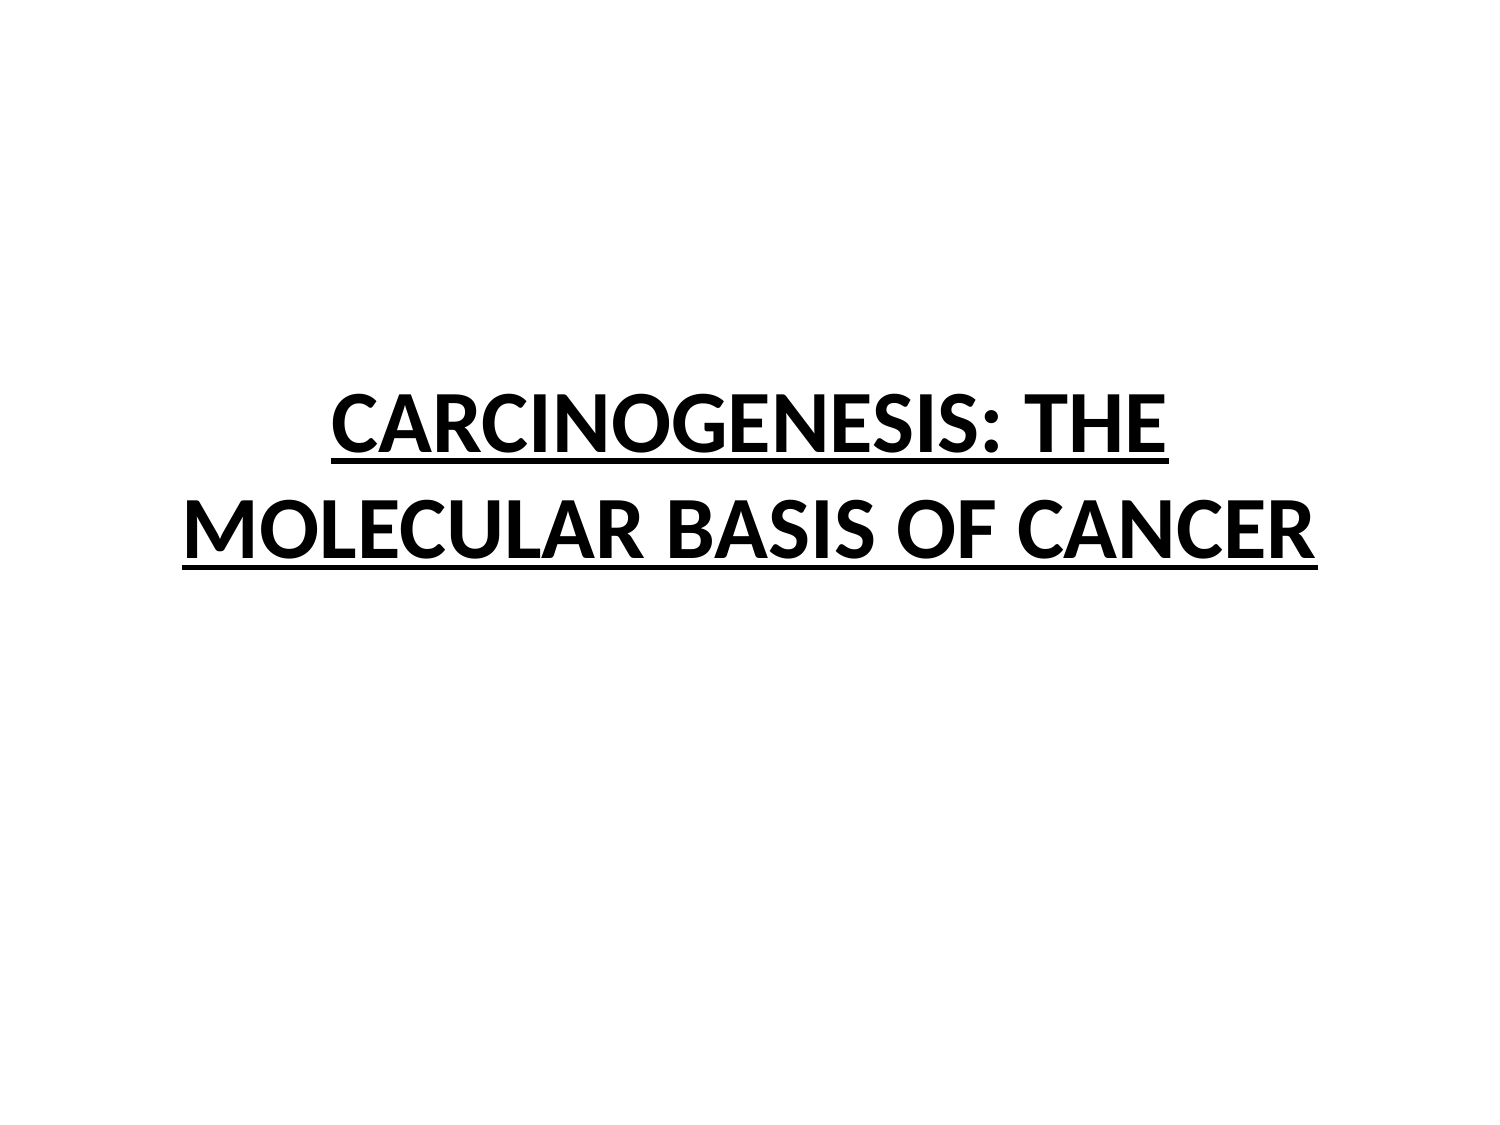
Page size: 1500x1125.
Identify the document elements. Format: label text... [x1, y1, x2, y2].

title CARCINOGENESIS: THE MOLECULAR BASIS OF CANCER [112, 349, 1388, 591]
